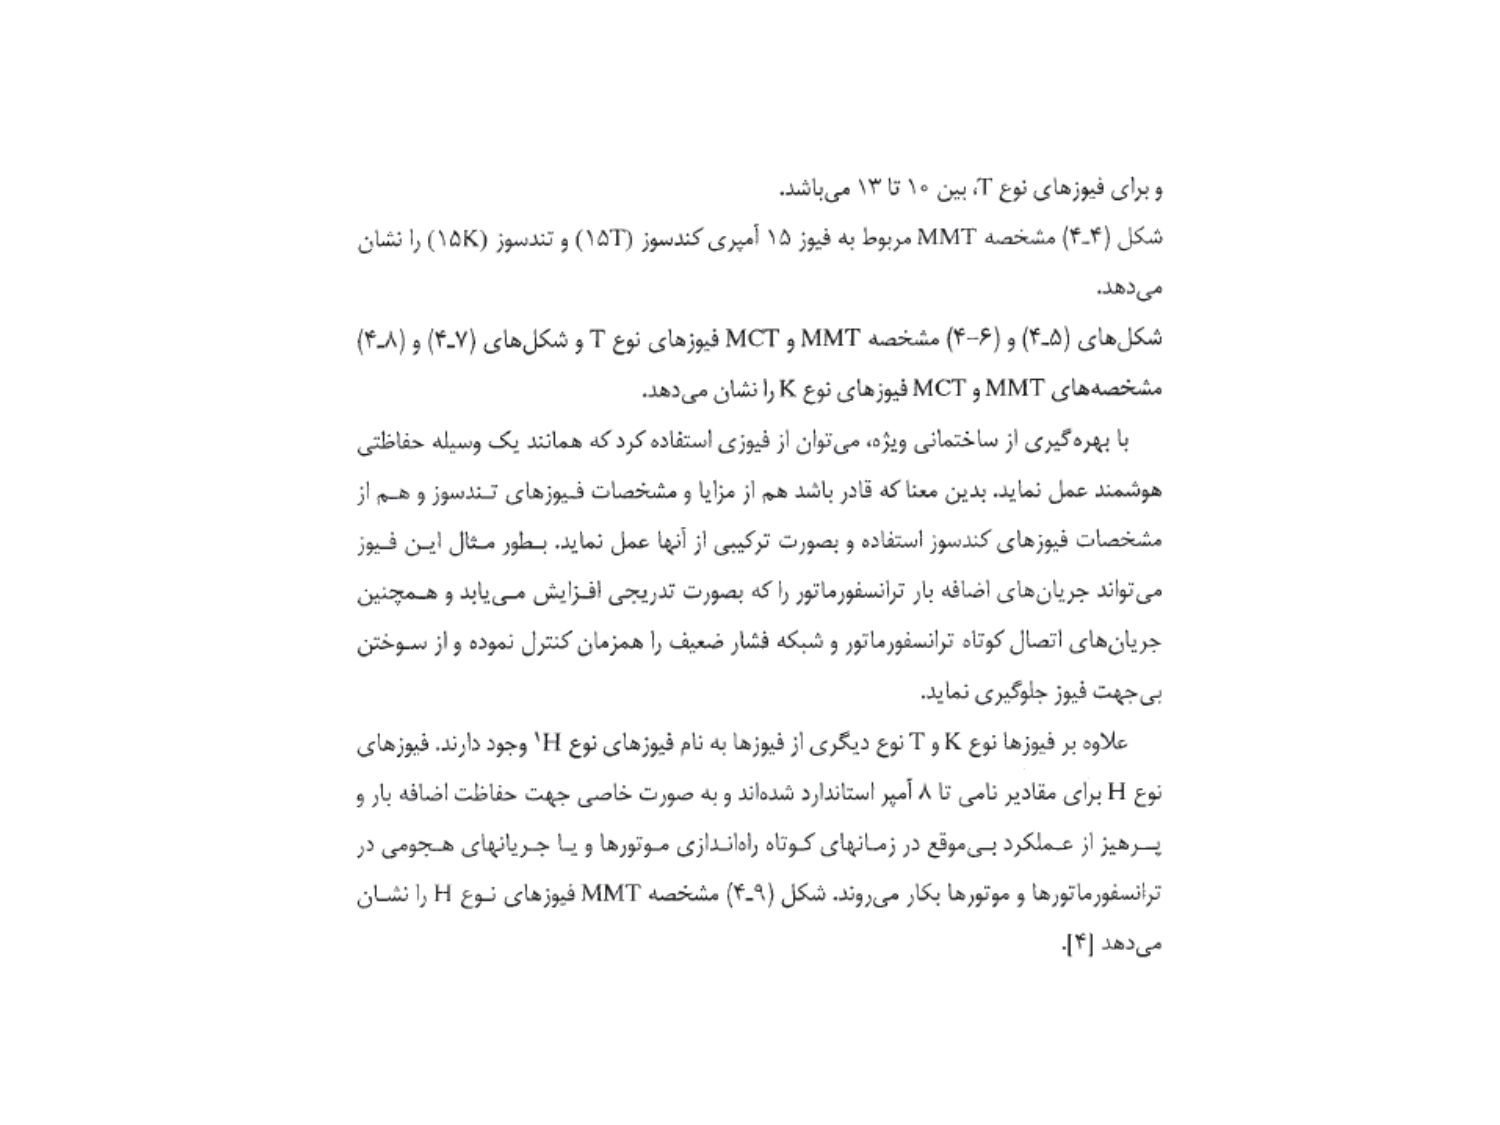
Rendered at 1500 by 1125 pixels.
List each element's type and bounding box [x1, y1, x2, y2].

picture [322, 138, 1178, 988]
